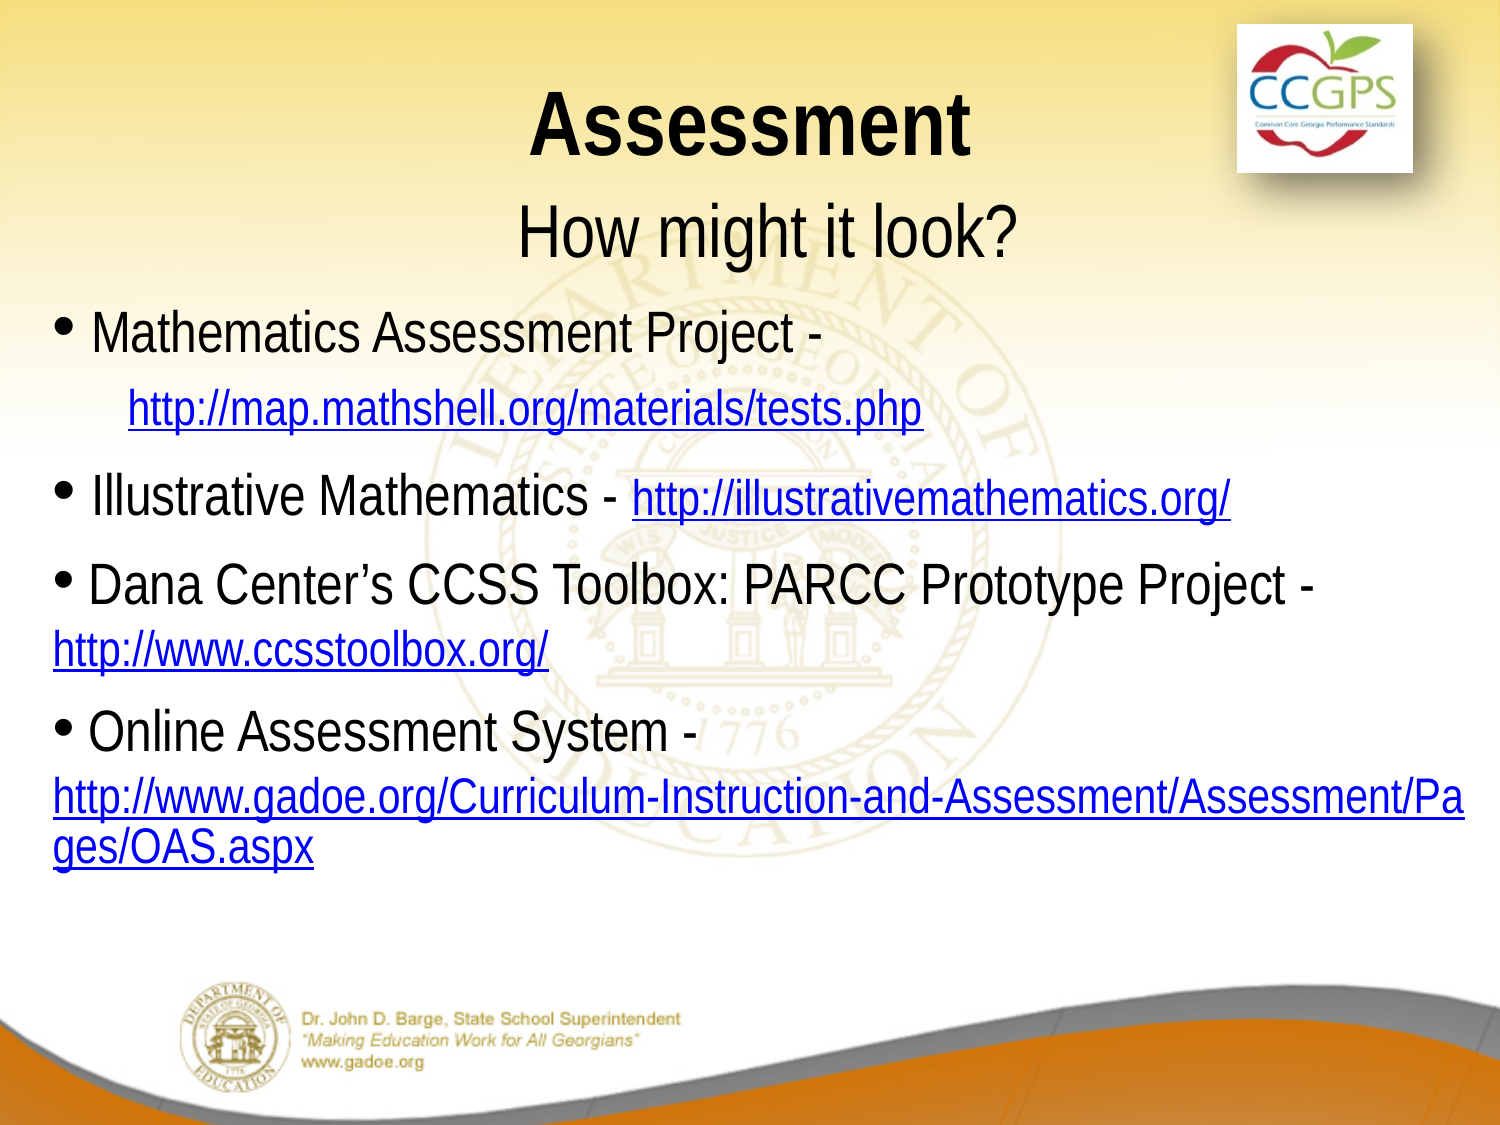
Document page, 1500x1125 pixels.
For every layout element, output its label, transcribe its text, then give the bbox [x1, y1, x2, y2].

picture [0, 0, 1500, 1125]
title Assessment [112, 74, 1220, 163]
subtitle How might it look? Mathematics Assessment Project - http://map.mathshell.org/materials/tests.php Illustrative Mathematics - http://illustrativemathematics.org/ Dana Center’s CCSS Toolbox: PARCC Prototype Project - http://www.ccsstoolbox.org/ Online Assessment System - http://www.gadoe.org/Curriculum-Instruction-and-Assessment/Assessment/Pages/OAS.aspx [37, 174, 1500, 988]
